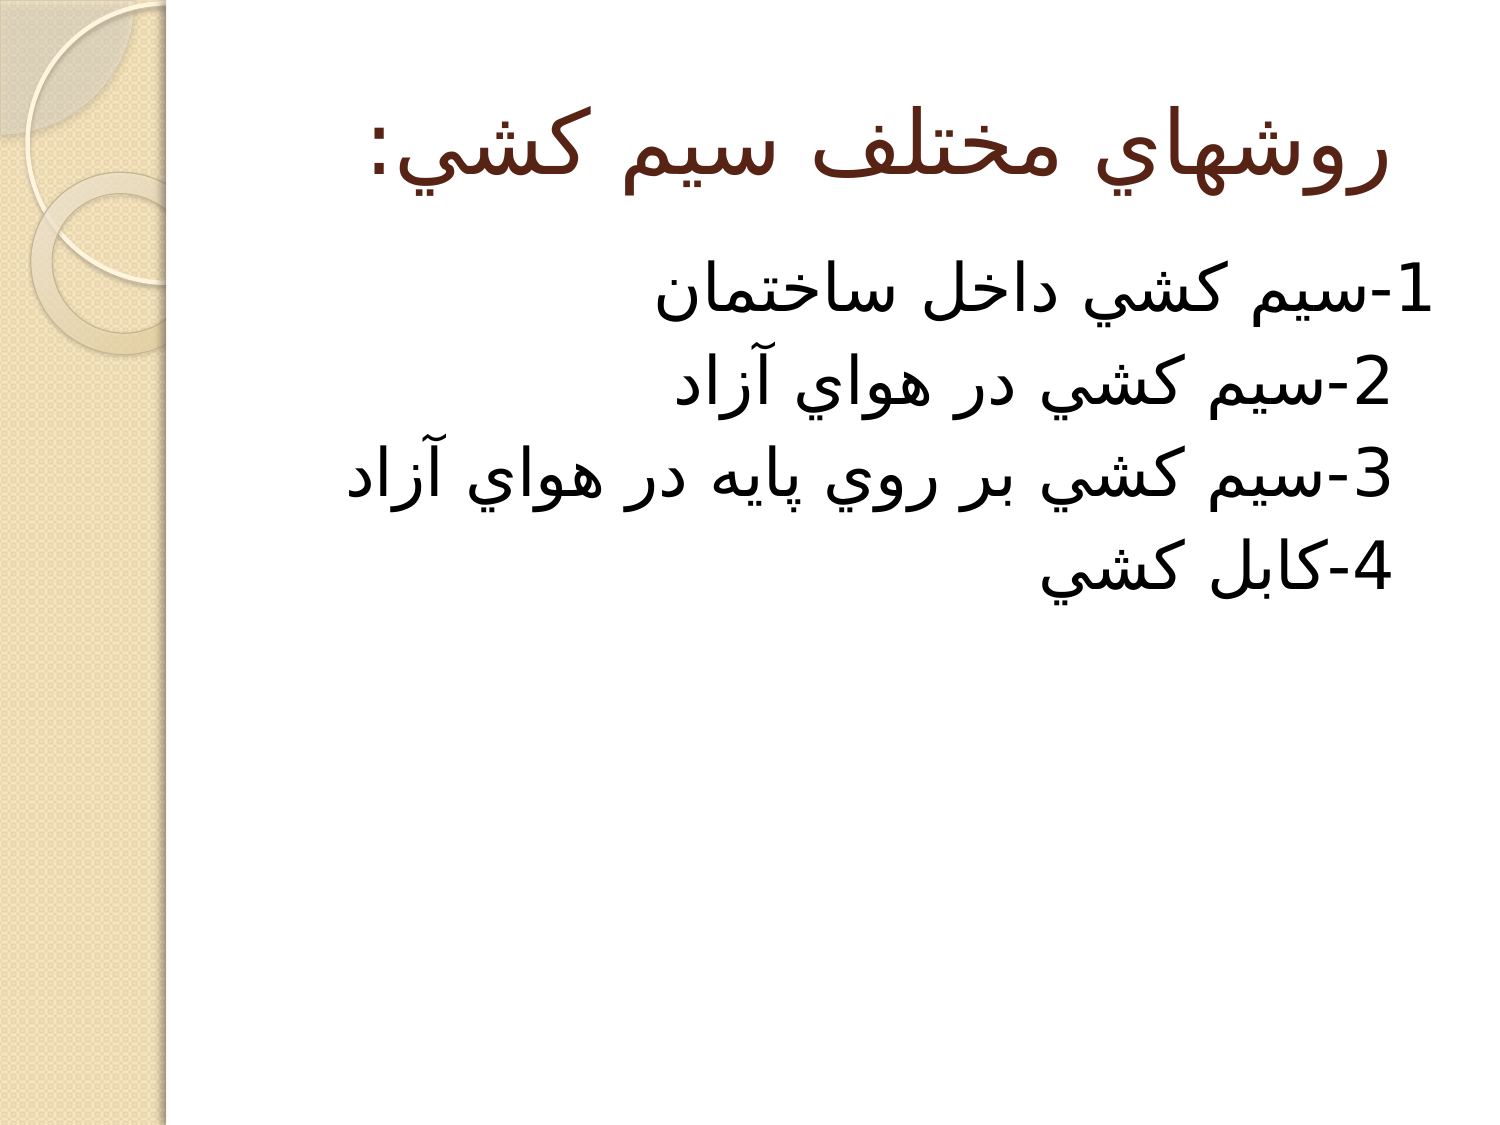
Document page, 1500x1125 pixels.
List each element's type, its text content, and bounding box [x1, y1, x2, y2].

list 1-سيم كشي داخل ساختمان 2-سيم كشي در هواي آزاد 3-سيم كشي بر روي پايه در هواي آزاد 4-كابل كشي [235, 237, 1466, 1025]
title روشهاي مختلف سيم كشي: [235, 45, 1466, 233]
